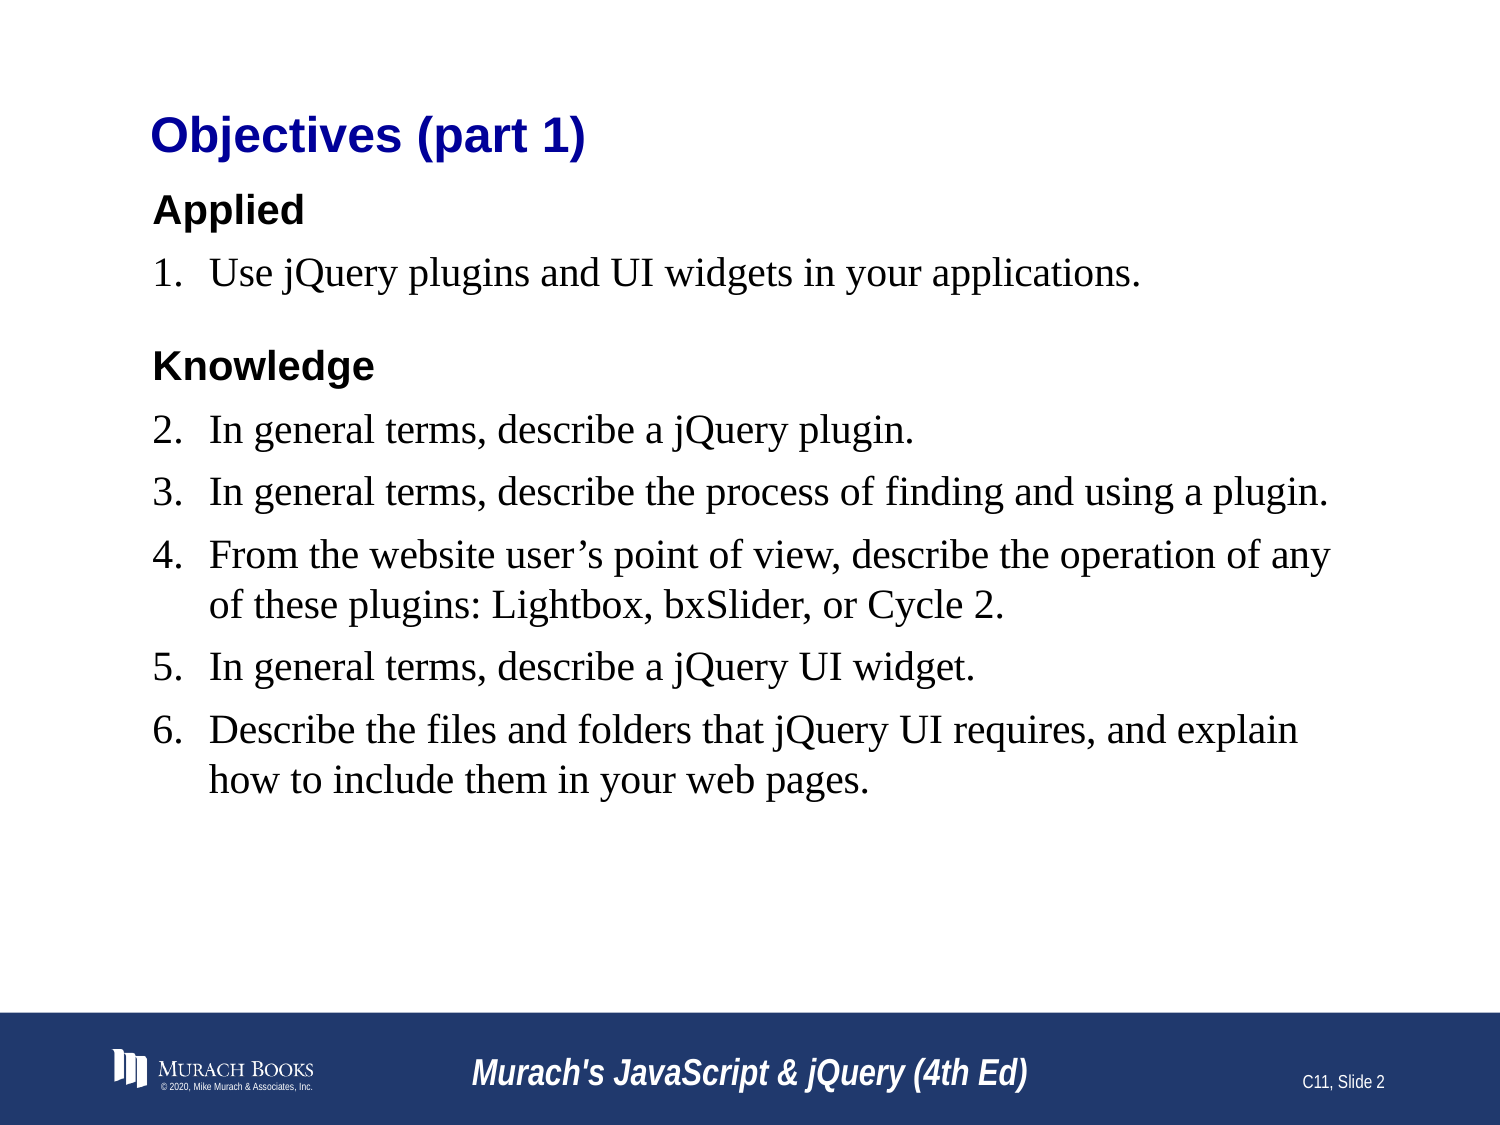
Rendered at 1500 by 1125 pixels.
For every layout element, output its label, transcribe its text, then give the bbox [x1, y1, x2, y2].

slide_number C11, Slide 2 [1087, 1025, 1400, 1100]
list Applied Use jQuery plugins and UI widgets in your applications. Knowledge In general terms, describe a jQuery plugin. In general terms, describe the process of finding and using a plugin. From the website user’s point of view, describe the operation of any of these plugins: Lightbox, bxSlider, or Cycle 2. In general terms, describe a jQuery UI widget. Describe the files and folders that jQuery UI requires, and explain how to include them in your web pages. [137, 174, 1350, 975]
footer © 2020, Mike Murach & Associates, Inc. [12, 1025, 463, 1100]
slide_number Murach's JavaScript & jQuery (4th Ed) [463, 1025, 1050, 1100]
title Objectives (part 1) [150, 102, 1350, 164]
